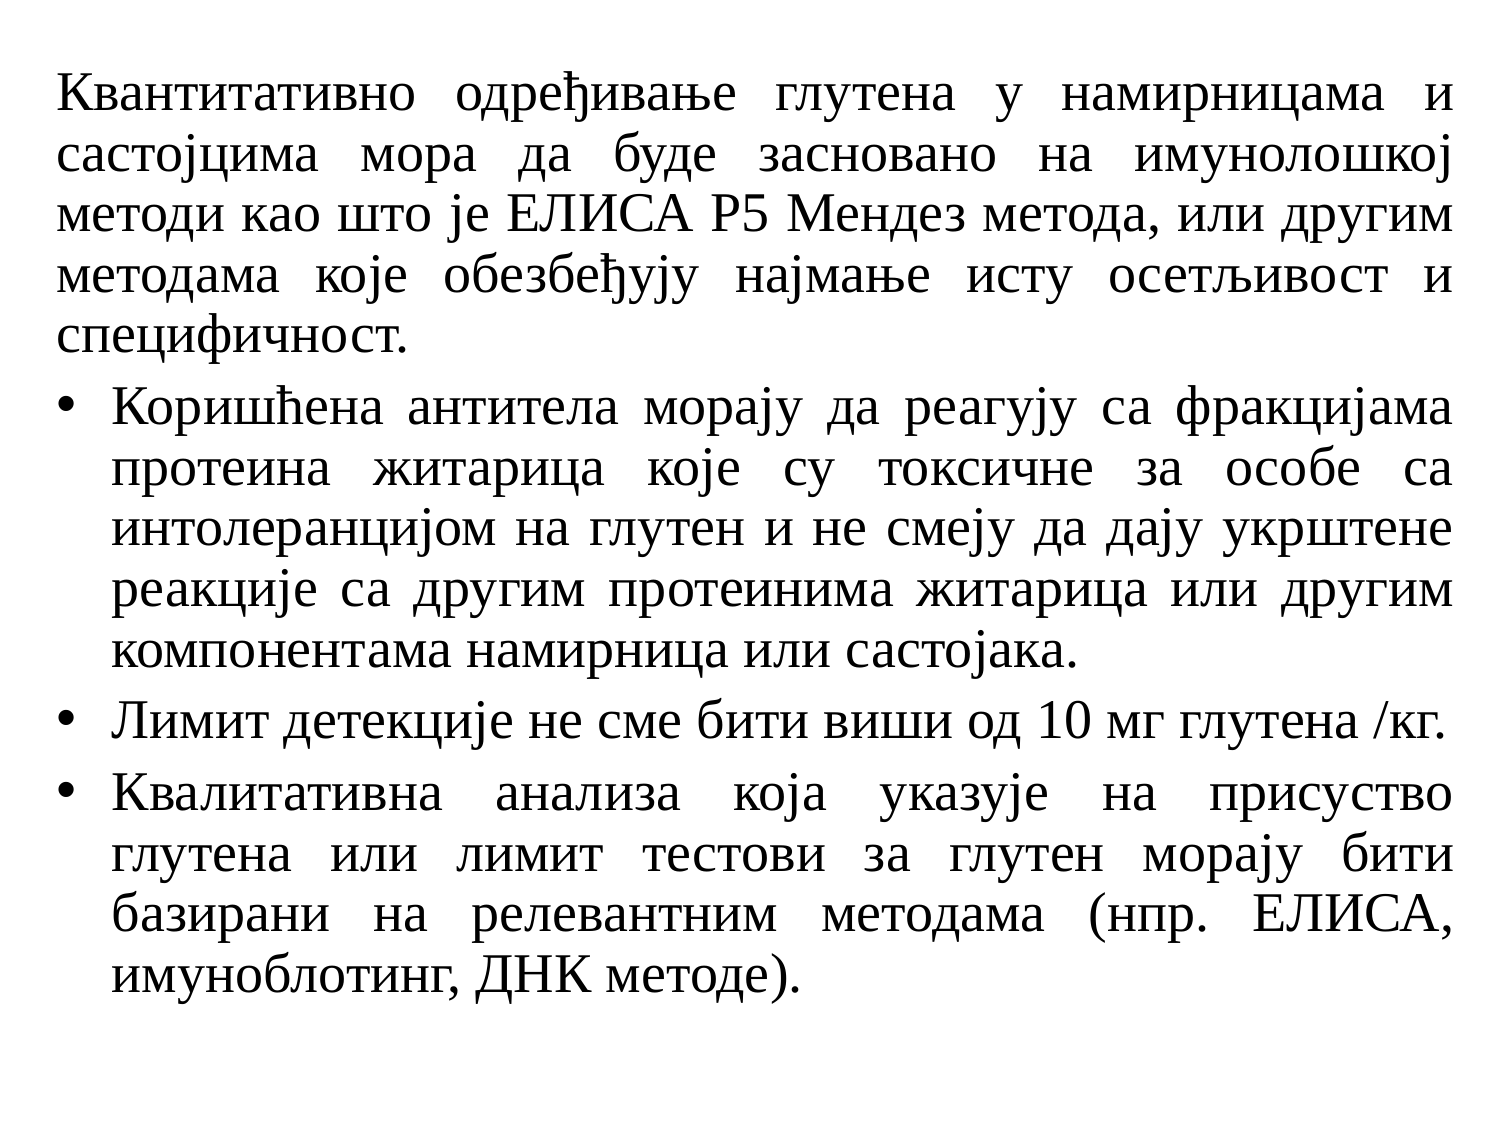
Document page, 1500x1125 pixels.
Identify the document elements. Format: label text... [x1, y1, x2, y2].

list Квантитативно одређивање глутена у намирницама и састојцима мора да буде засновано на имунолошкој методи као што је ЕЛИСА Р5 Мендез метода, или другим методама које обезбеђују најмање исту осетљивост и специфичност. Коришћена антитела морају да реагују са фракцијама протеина житарица које су токсичне за особе са интолеранцијом на глутен и не смеју да дају укрштене реакције са другим протеинима житарица или другим компонентама намирница или састојака. Лимит детекције не сме бити виши од 10 мг глутена /кг. Квалитативна анализа која указује на присуство глутена или лимит тестови за глутен морају бити базирани на релевантним методама (нпр. ЕЛИСА, имуноблотинг, ДНК методе). [41, 54, 1471, 1035]
